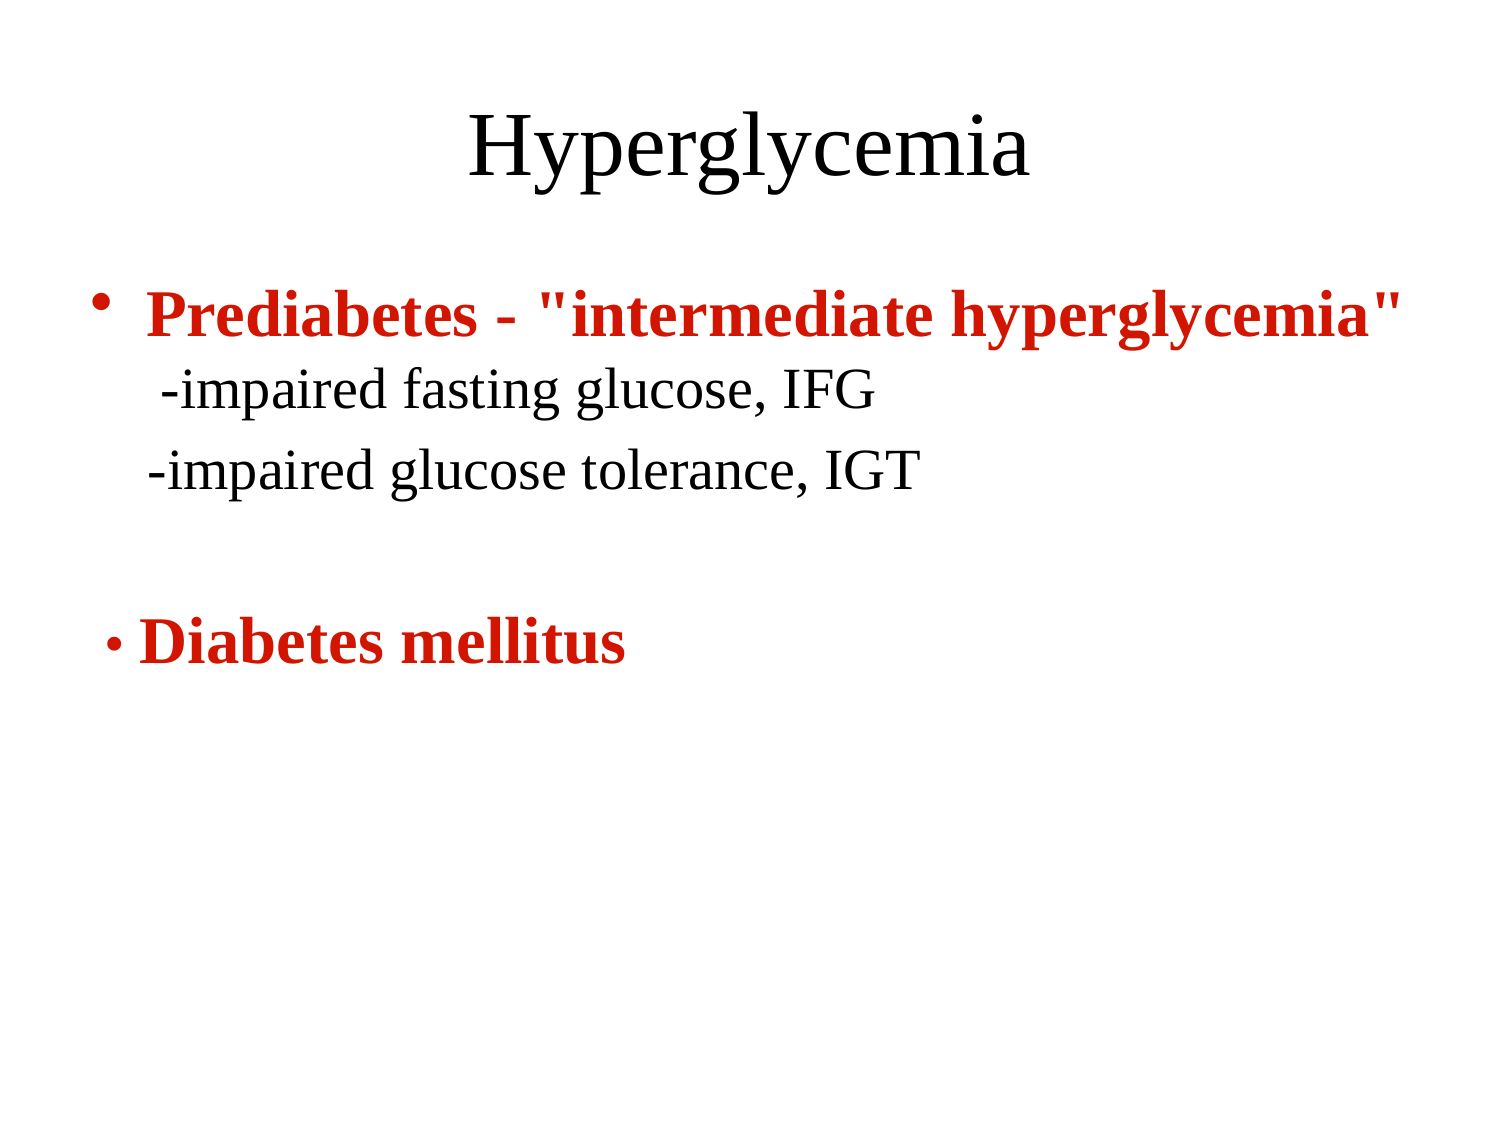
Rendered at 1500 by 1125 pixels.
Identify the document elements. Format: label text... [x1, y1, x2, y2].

title Hyperglycemia [74, 44, 1426, 233]
list Prediabetes - "intermediate hyperglycemia" -impaired fasting glucose, IFG -impaired glucose tolerance, IGT • Diabetes mellitus [74, 262, 1426, 1006]
